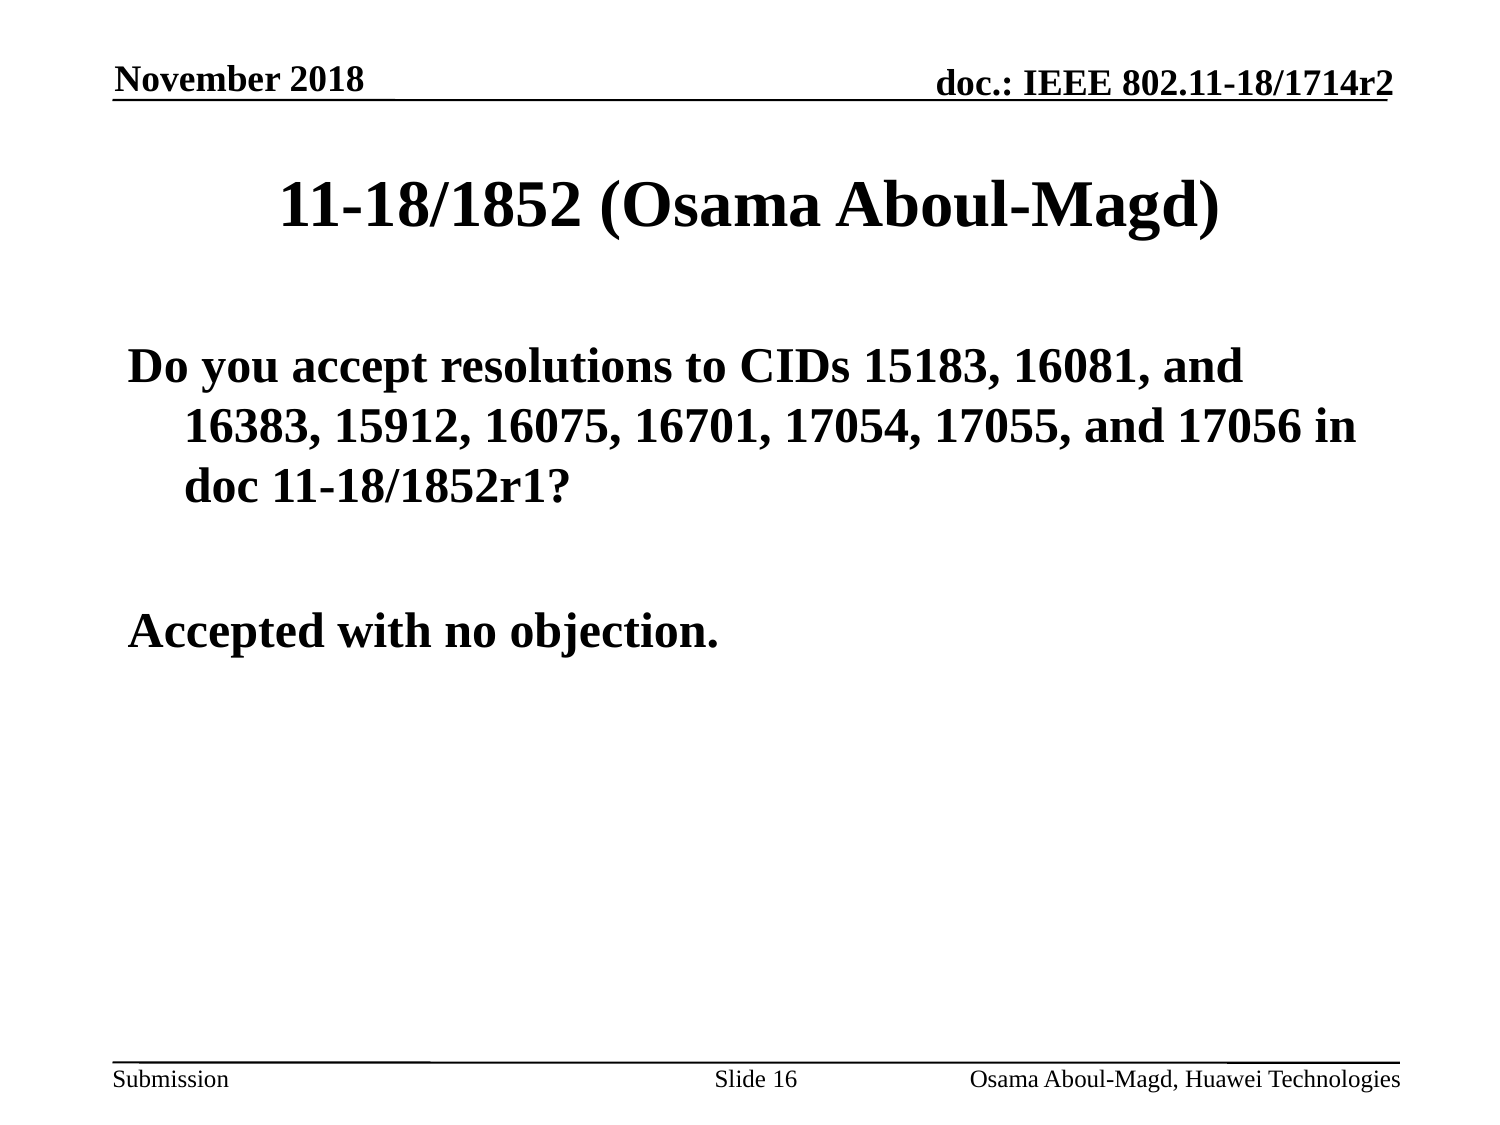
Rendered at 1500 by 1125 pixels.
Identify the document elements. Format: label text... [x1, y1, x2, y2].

slide_number Slide 16 [712, 1061, 800, 1123]
footer Osama Aboul-Magd, Huawei Technologies [878, 1061, 1402, 1093]
title 11-18/1852 (Osama Aboul-Magd) [112, 112, 1388, 288]
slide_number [114, 54, 423, 100]
list Do you accept resolutions to CIDs 15183, 16081, and 16383, 15912, 16075, 16701, 17054, 17055, and 17056 in doc 11-18/1852r1? Accepted with no objection. [112, 324, 1388, 1000]
